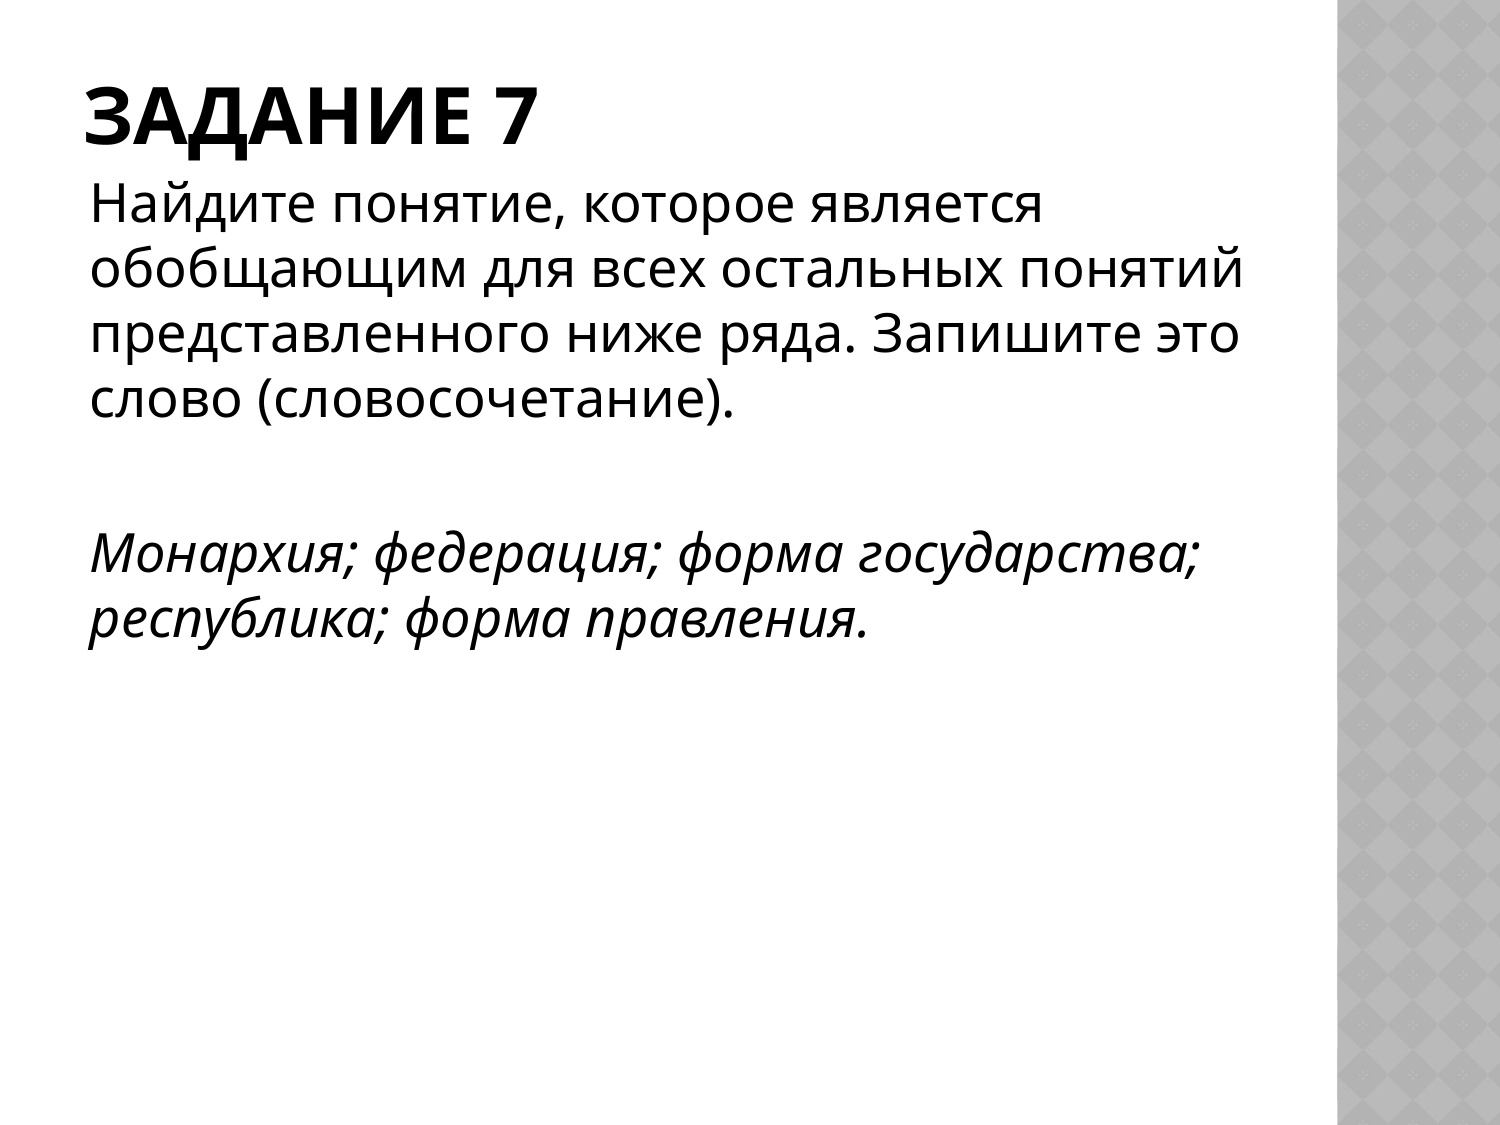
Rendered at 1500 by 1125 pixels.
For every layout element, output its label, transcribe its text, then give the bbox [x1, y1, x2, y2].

list Найдите понятие, которое является обобщающим для всех остальных понятий представленного ниже ряда. Запишите это слово (словосочетание). Монархия; федерация; форма государства; республика; форма правления. [75, 160, 1263, 1059]
title Задание 7 [75, 52, 1263, 160]
